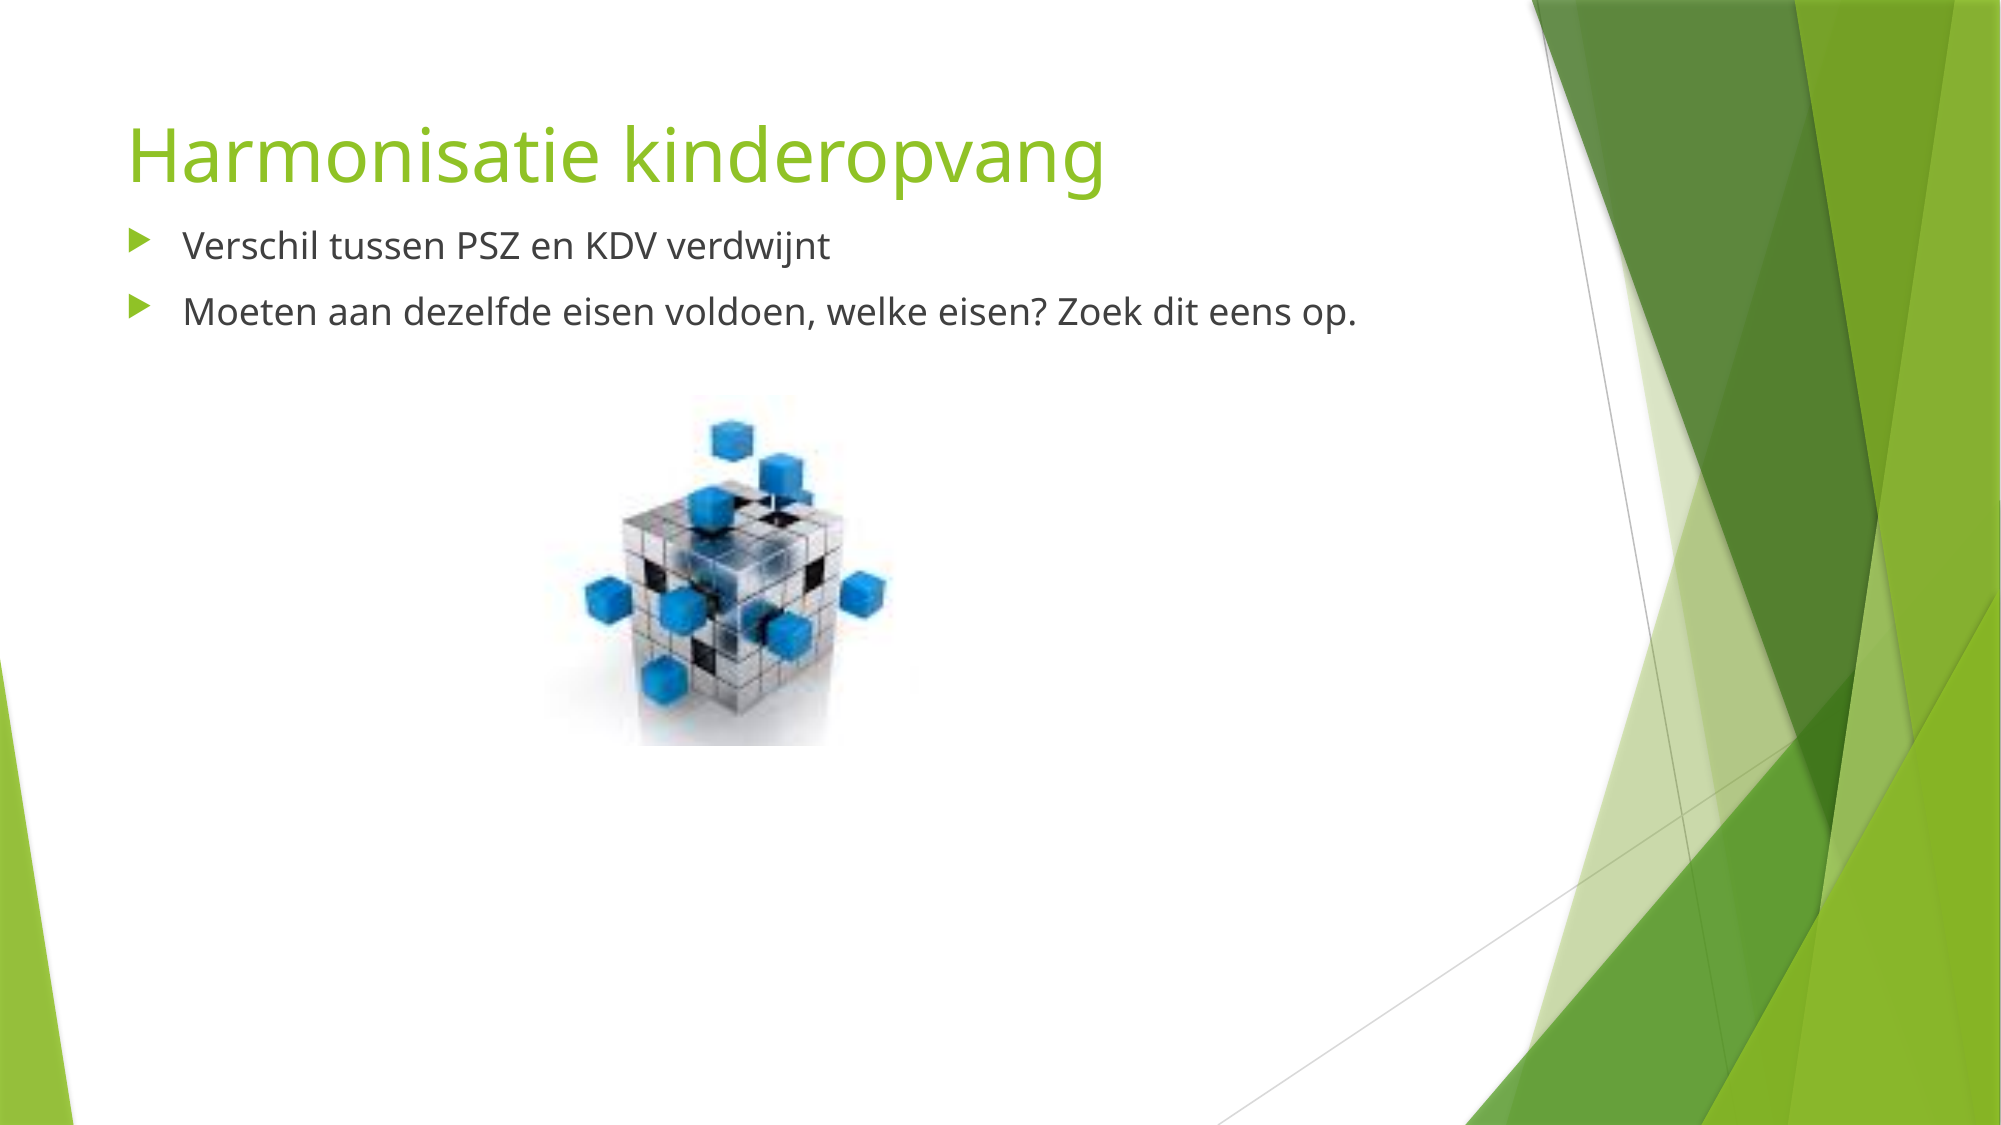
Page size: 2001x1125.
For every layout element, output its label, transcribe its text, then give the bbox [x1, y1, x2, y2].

list Verschil tussen PSZ en KDV verdwijnt Moeten aan dezelfde eisen voldoen, welke eisen? Zoek dit eens op. [111, 214, 1522, 851]
title Harmonisatie kinderopvang [111, 99, 1522, 214]
picture [49, 395, 1430, 747]
